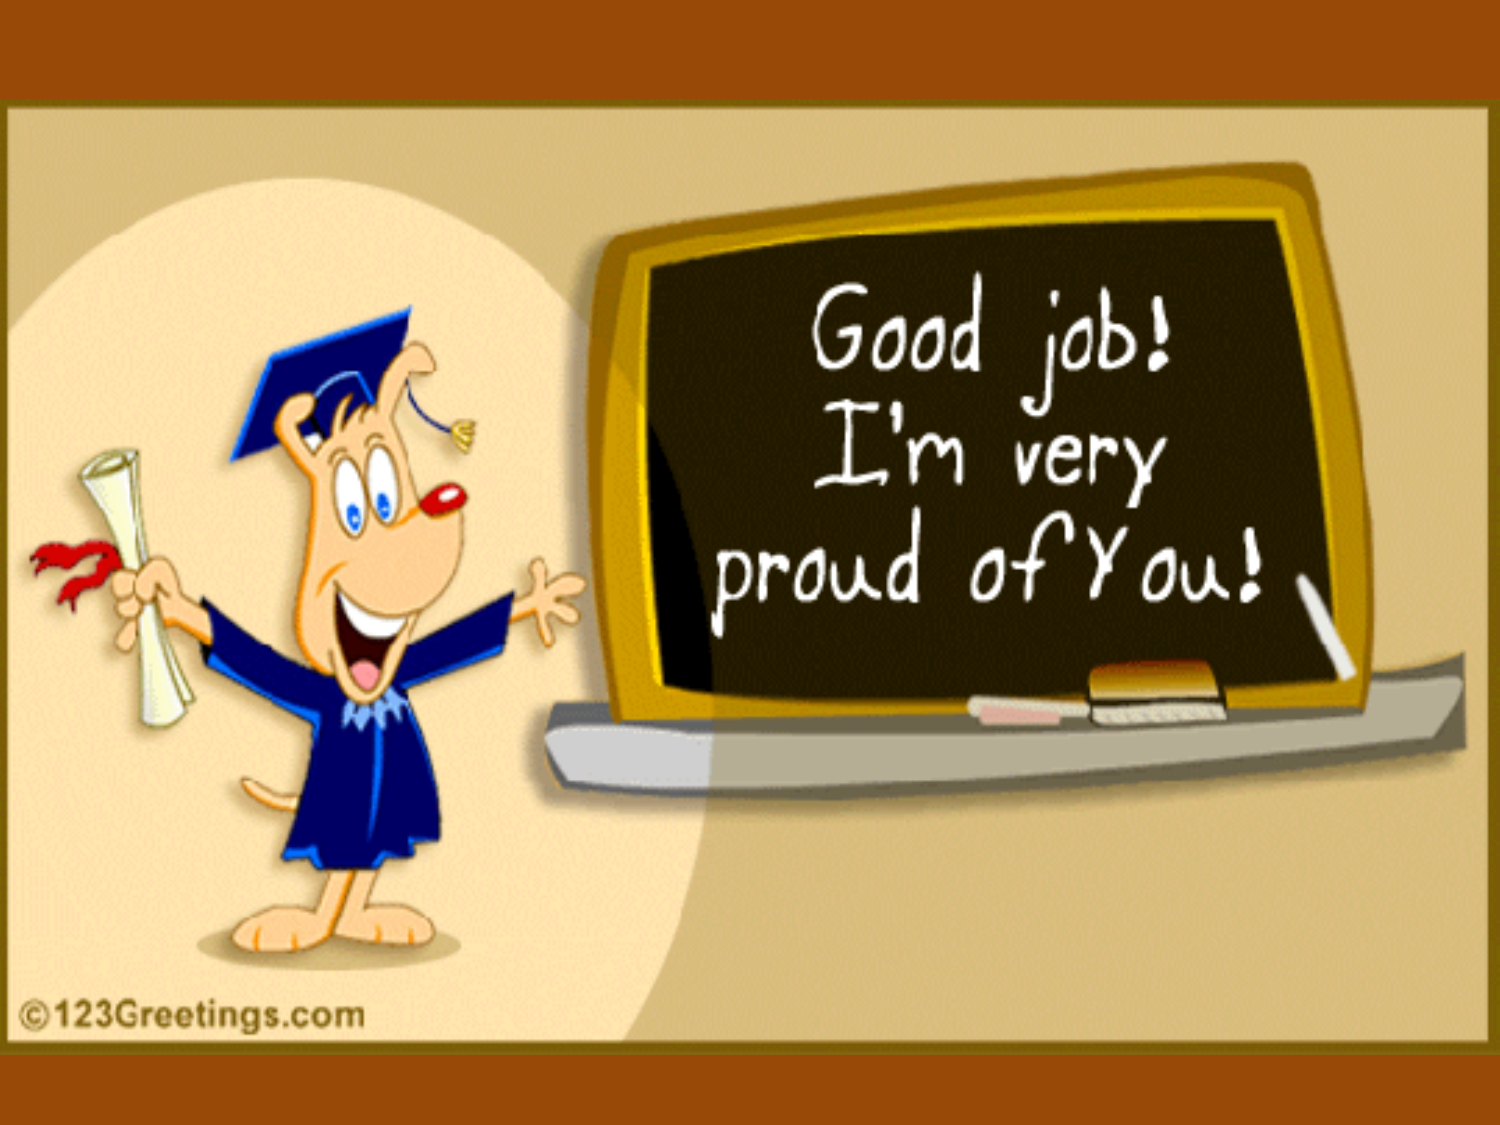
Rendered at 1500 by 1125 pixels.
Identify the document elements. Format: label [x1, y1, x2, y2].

picture [0, 99, 1500, 1055]
